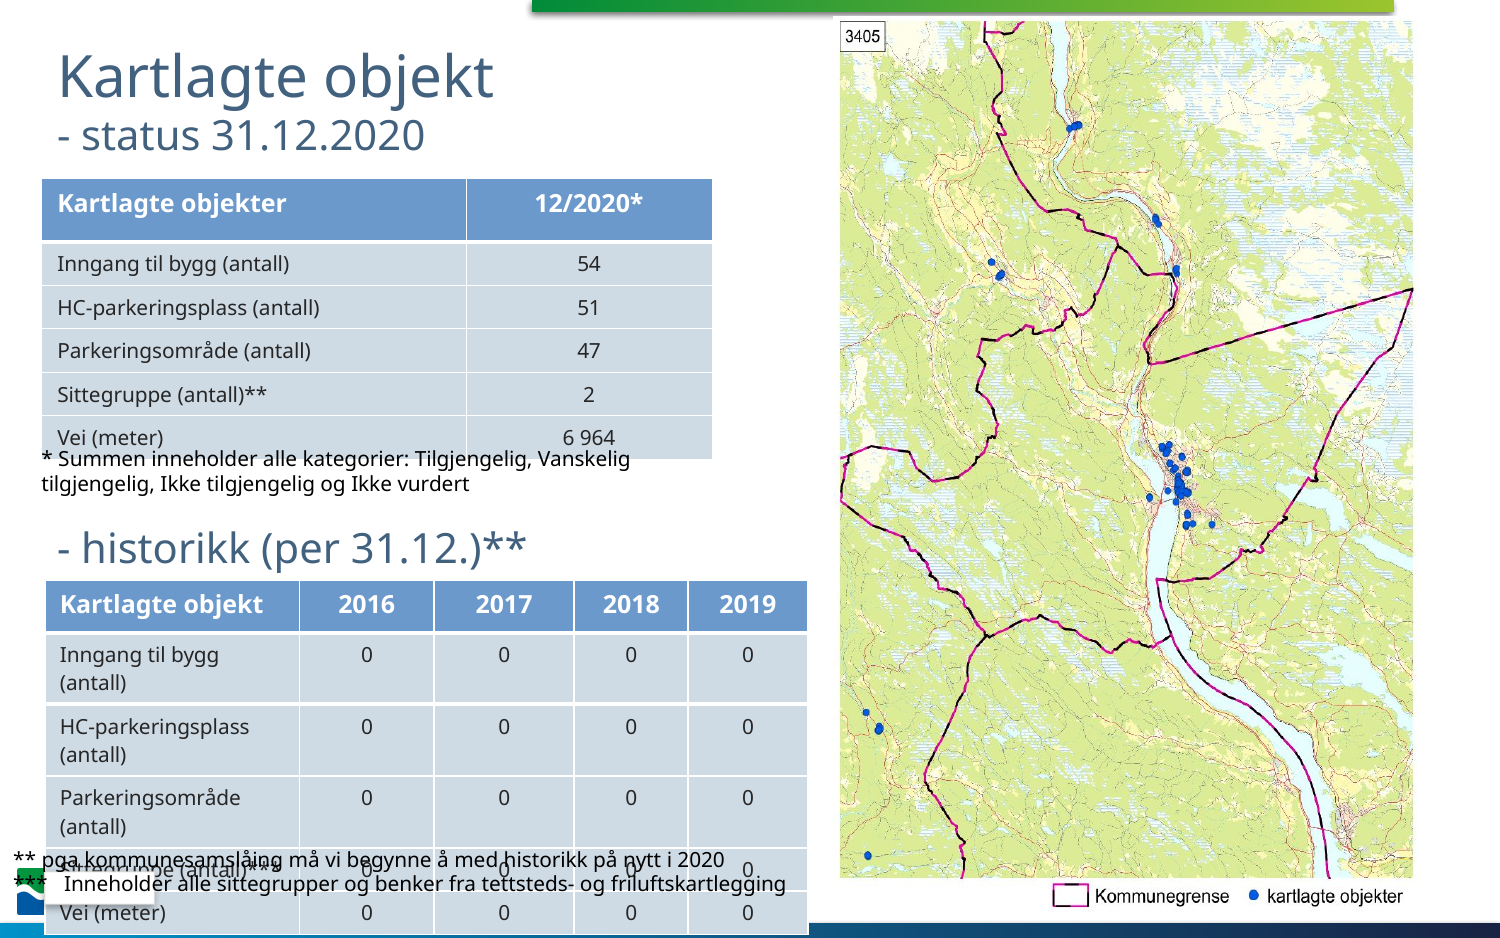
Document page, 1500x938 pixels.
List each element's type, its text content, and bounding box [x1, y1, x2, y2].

table_cell 54 [467, 244, 712, 285]
table_cell Sittegruppe (antall)** [42, 373, 466, 415]
table_cell HC-parkeringsplass (antall) [46, 706, 299, 775]
table_cell 0 [689, 892, 807, 934]
table_cell 0 [435, 777, 573, 838]
table_cell 0 [689, 635, 807, 702]
table_cell Vei (meter) [42, 416, 466, 438]
table_cell 0 [435, 904, 573, 934]
table_cell Inngang til bygg (antall) [46, 635, 299, 702]
table_cell HC-parkeringsplass (antall) [42, 286, 466, 328]
table_cell 0 [435, 635, 573, 702]
table_cell 0 [575, 635, 687, 702]
table_header 2019 [689, 581, 807, 631]
table_header Kartlagte objekter [42, 179, 466, 240]
table_cell 47 [467, 329, 712, 372]
text_box * Summen inneholder alle kategorier: Tilgjengelig, Vanskelig tilgjengelig, Ikke tilgjengelig og Ikke vurdert [26, 438, 711, 504]
table_cell 0 [300, 777, 433, 838]
table_cell 51 [467, 286, 712, 328]
table_cell 0 [300, 635, 433, 702]
table_cell 0 [689, 706, 807, 775]
table_cell 0 [575, 706, 687, 775]
table_header Kartlagte objekt [46, 581, 299, 631]
picture [833, 16, 1419, 913]
table_header 12/2020* [467, 179, 712, 240]
table_cell 2 [467, 373, 712, 415]
table_cell 0 [300, 904, 433, 934]
table_cell 0 [435, 706, 573, 775]
table_cell 0 [575, 904, 687, 934]
table_cell 0 [300, 706, 433, 775]
table_header 2017 [435, 581, 573, 631]
table_header 2018 [575, 581, 687, 631]
text_box Kartlagte objekt - status 31.12.2020 [42, 24, 828, 167]
text_box ** pga kommunesamslåing må vi begynne å med historikk på nytt i 2020 *** Inneholder alle sittegrupper og benker fra tettsteds- og friluftskartlegging [0, 838, 802, 904]
text_box - historikk (per 31.12.)** [42, 496, 828, 580]
table_cell 0 [689, 777, 807, 847]
table_cell Inngang til bygg (antall) [42, 244, 466, 285]
table_cell Parkeringsområde (antall) [46, 777, 299, 838]
table_cell 6 964 [467, 416, 712, 459]
table_cell Vei (meter) [46, 904, 299, 934]
table_header 2016 [300, 581, 433, 631]
table_cell 0 [802, 849, 807, 890]
table_cell Parkeringsområde (antall) [42, 329, 466, 372]
table_cell 0 [575, 777, 687, 838]
